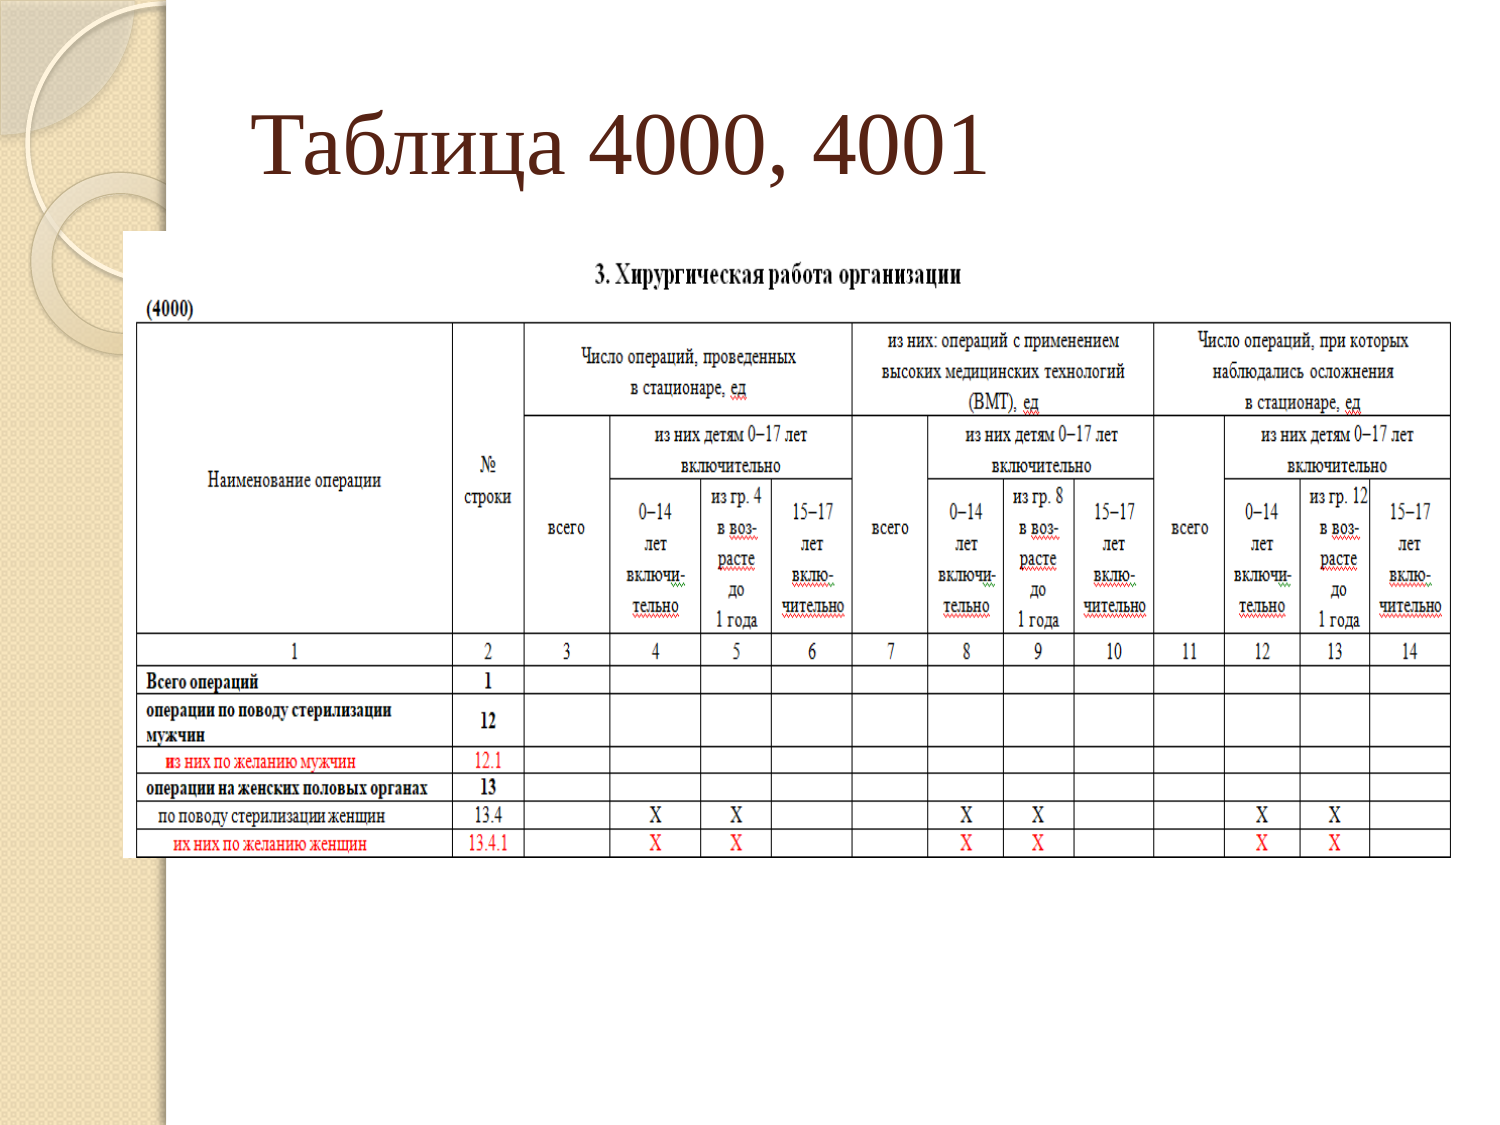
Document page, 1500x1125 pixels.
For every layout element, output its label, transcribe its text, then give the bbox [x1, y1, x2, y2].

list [123, 231, 1459, 858]
title Таблица 4000, 4001 [235, 45, 1466, 233]
